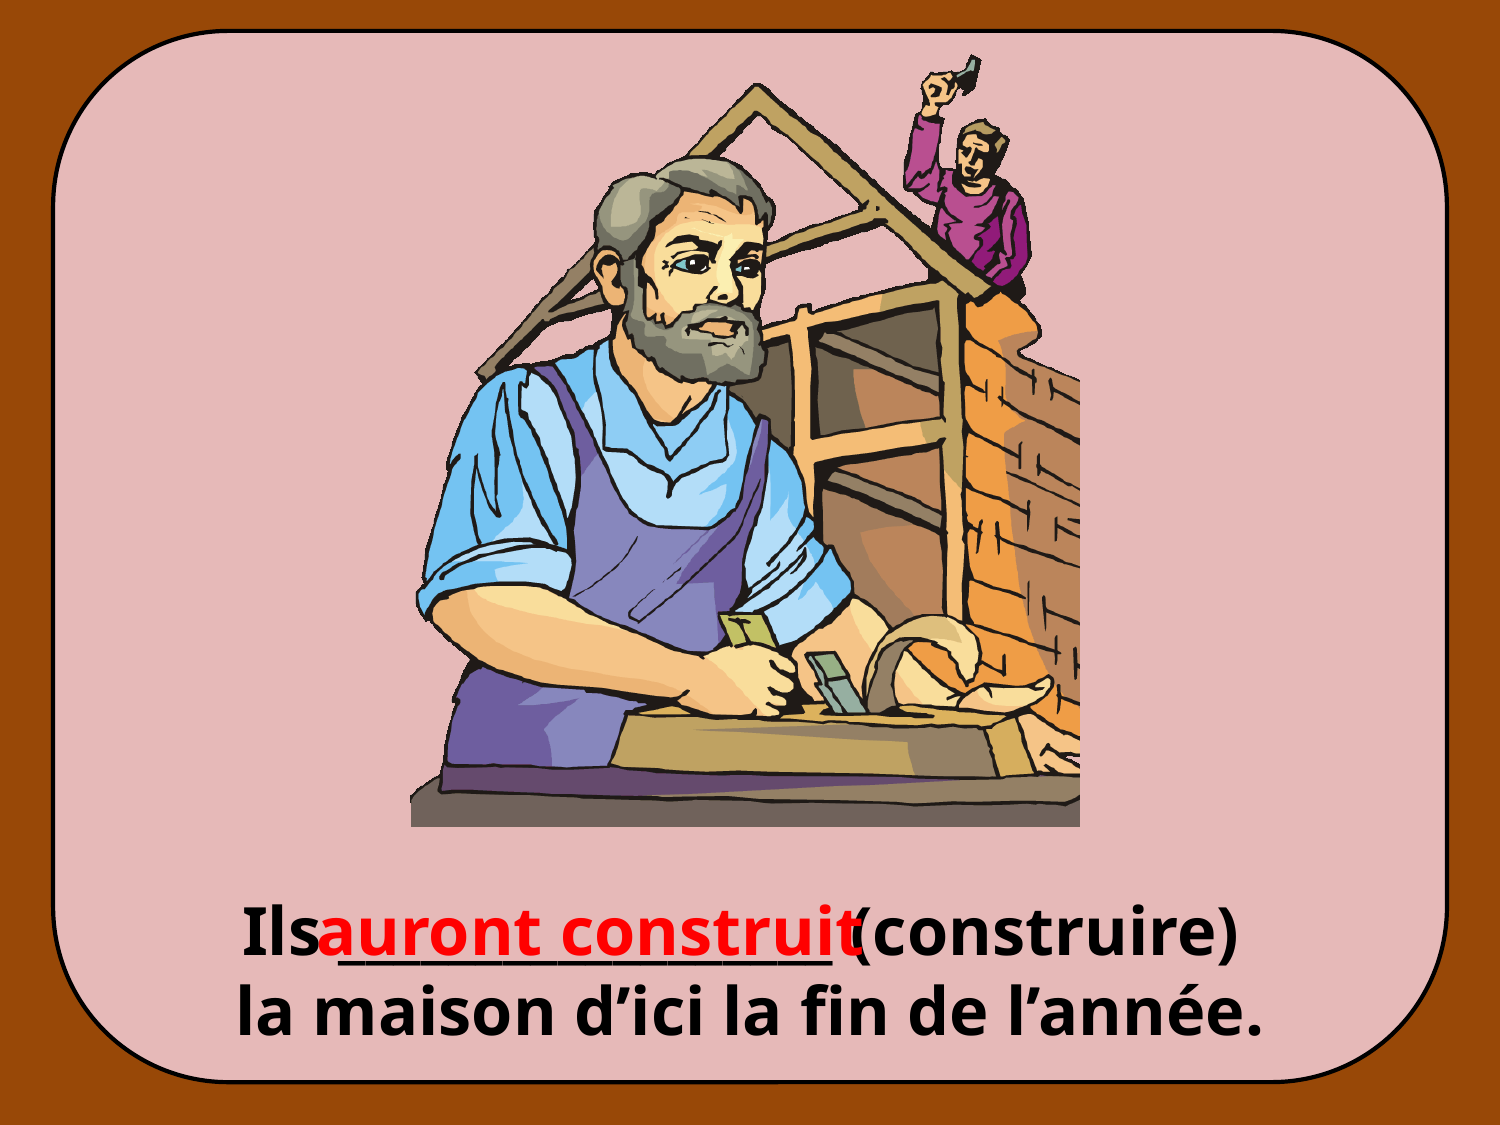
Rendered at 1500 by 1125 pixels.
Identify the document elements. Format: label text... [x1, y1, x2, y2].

text_box [50, 28, 1450, 934]
text_box auront construit [265, 881, 916, 977]
text_box Ils __________________ (construire) la maison d’ici la fin de l’année. [53, 881, 1447, 1057]
picture [407, 54, 1081, 830]
text_box [133, 1057, 1367, 1085]
